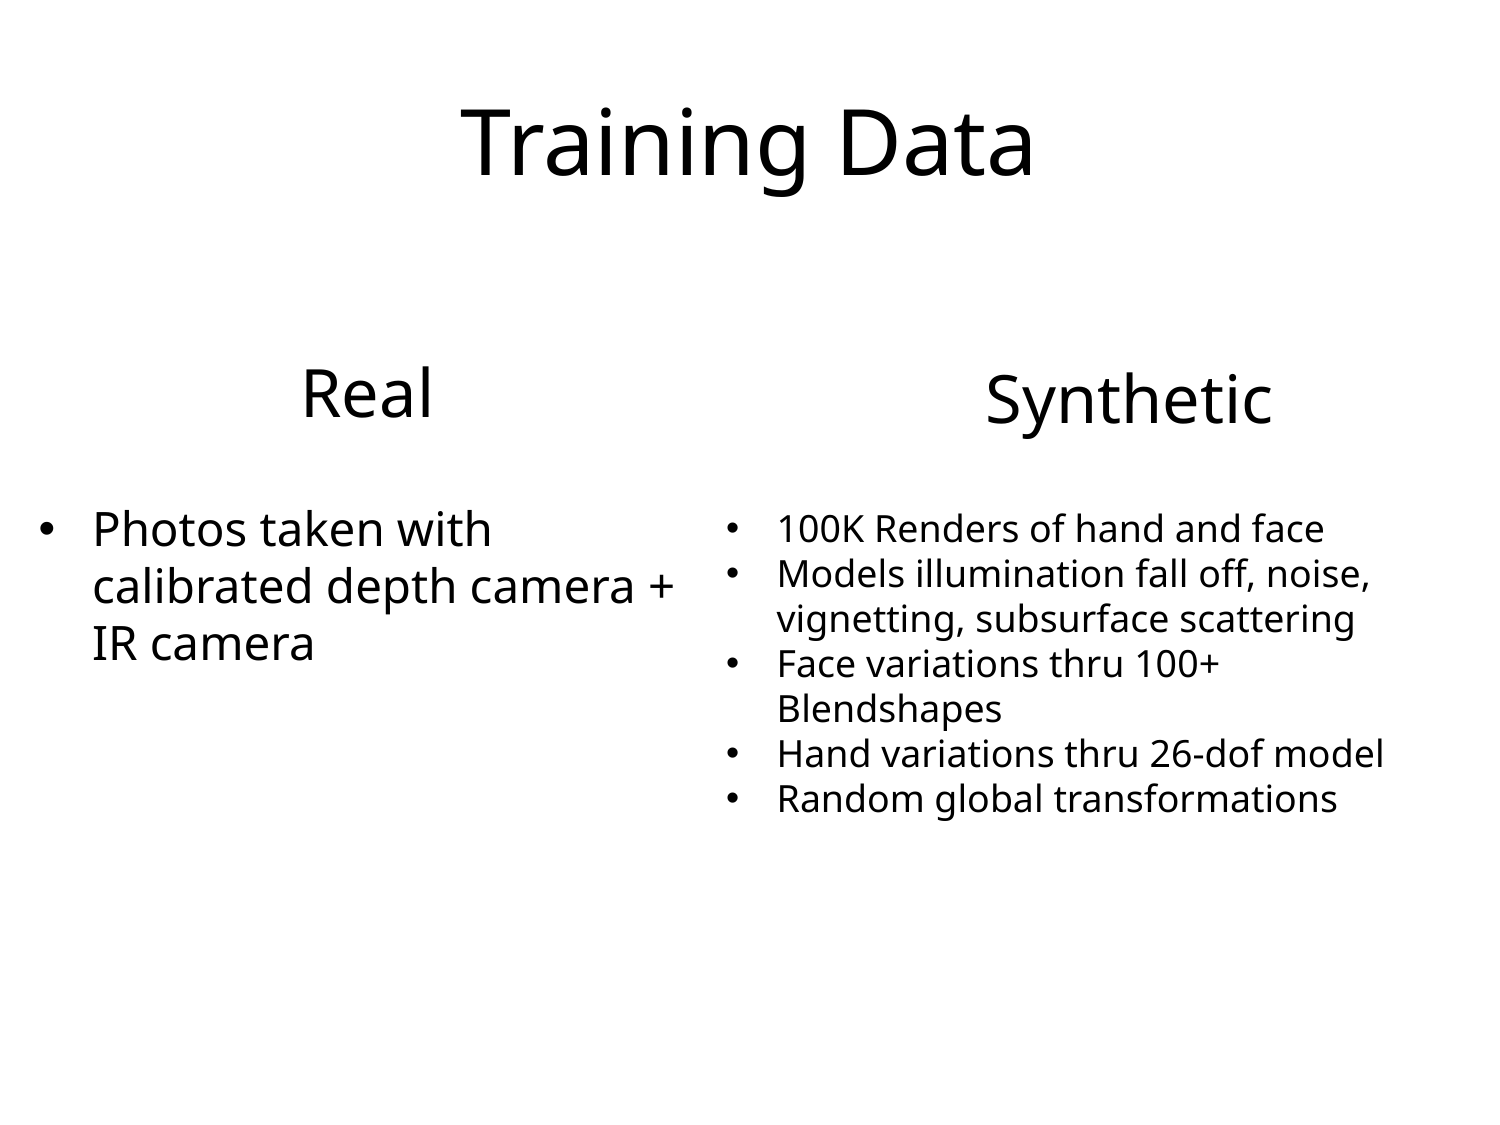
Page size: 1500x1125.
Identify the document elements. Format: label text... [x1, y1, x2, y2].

title Training Data [75, 45, 1425, 233]
text_box 100K Renders of hand and face Models illumination fall off, noise, vignetting, subsurface scattering Face variations thru 100+ Blendshapes Hand variations thru 26-dof model Random global transformations [711, 495, 1464, 1010]
text_box Synthetic [786, 303, 1474, 491]
text_box Real [23, 297, 712, 485]
text_box Photos taken with calibrated depth camera + IR camera [23, 490, 712, 679]
